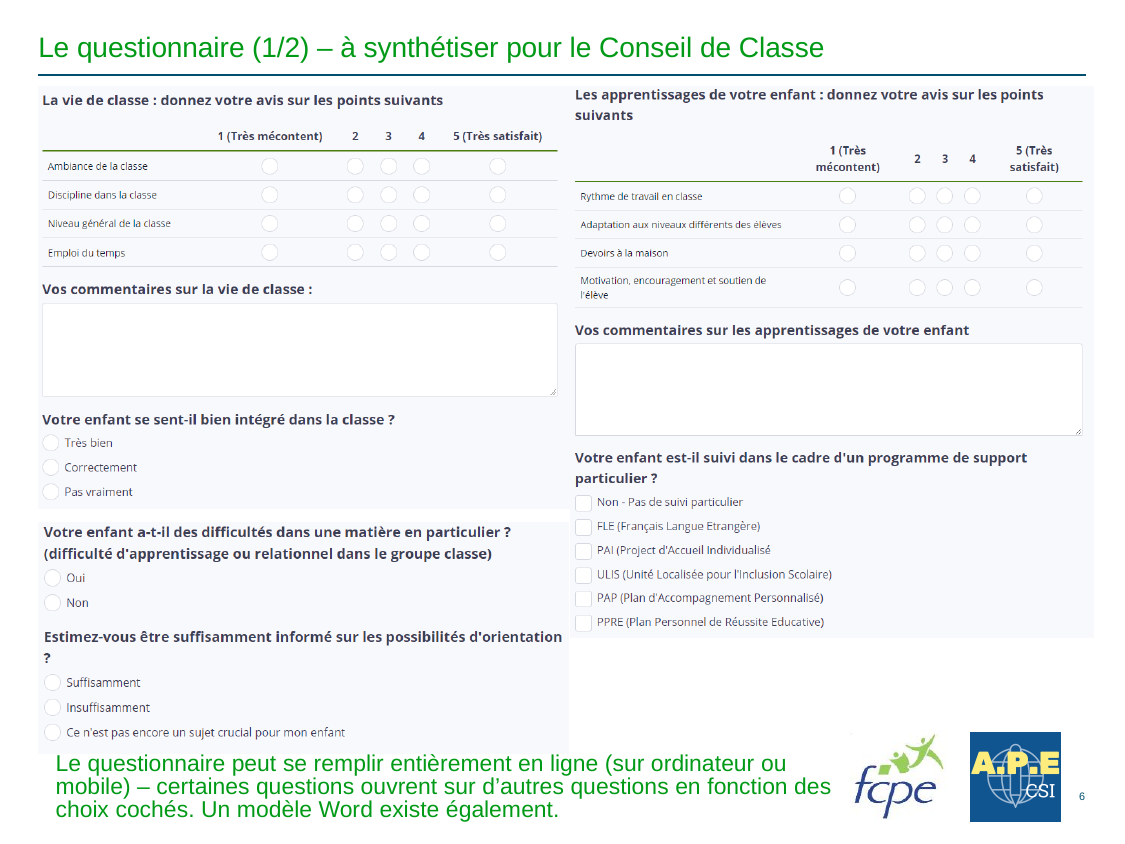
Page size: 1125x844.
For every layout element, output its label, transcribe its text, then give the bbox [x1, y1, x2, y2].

picture [37, 522, 569, 754]
text_box Le questionnaire peut se remplir entièrement en ligne (sur ordinateur ou mobile) – certaines questions ouvrent sur d’autres questions en fonction des choix cochés. Un modèle Word existe également. [55, 752, 839, 823]
picture [970, 732, 1061, 822]
picture [37, 86, 1094, 639]
picture [850, 730, 947, 820]
slide_number 6 [1060, 791, 1086, 813]
list Le questionnaire (1/2) – à synthétiser pour le Conseil de Classe [38, 28, 993, 85]
